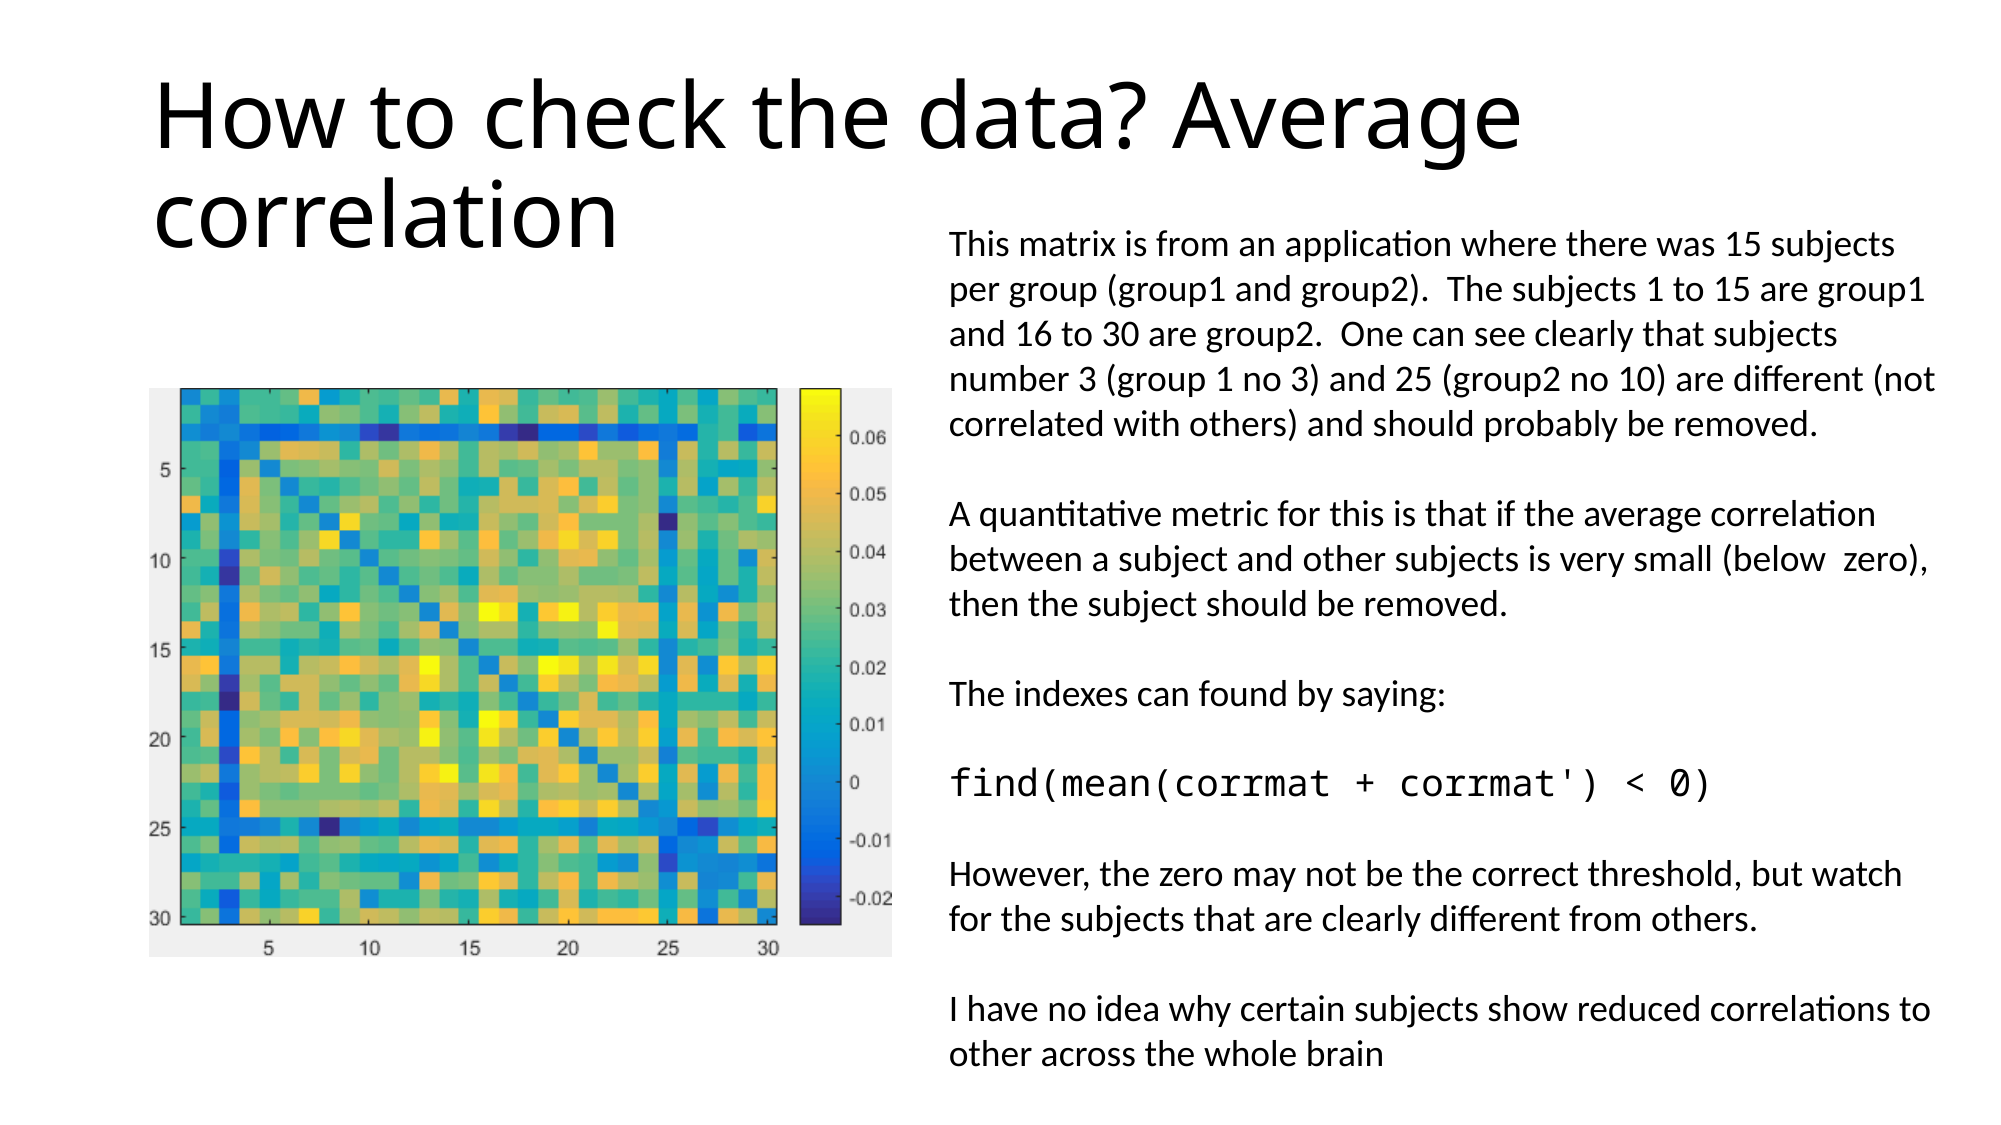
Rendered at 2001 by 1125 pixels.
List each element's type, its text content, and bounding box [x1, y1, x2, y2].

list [149, 388, 893, 957]
text_box This matrix is from an application where there was 15 subjects per group (group1 and group2). The subjects 1 to 15 are group1 and 16 to 30 are group2. One can see clearly that subjects number 3 (group 1 no 3) and 25 (group2 no 10) are different (not correlated with others) and should probably be removed. A quantitative metric for this is that if the average correlation between a subject and other subjects is very small (below zero), then the subject should be removed. The indexes can found by saying: find(mean(corrmat + corrmat') < 0) However, the zero may not be the correct threshold, but watch for the subjects that are clearly different from others. I have no idea why certain subjects show reduced correlations to other across the whole brain [934, 211, 1956, 1082]
title How to check the data? Average correlation [137, 59, 1863, 278]
